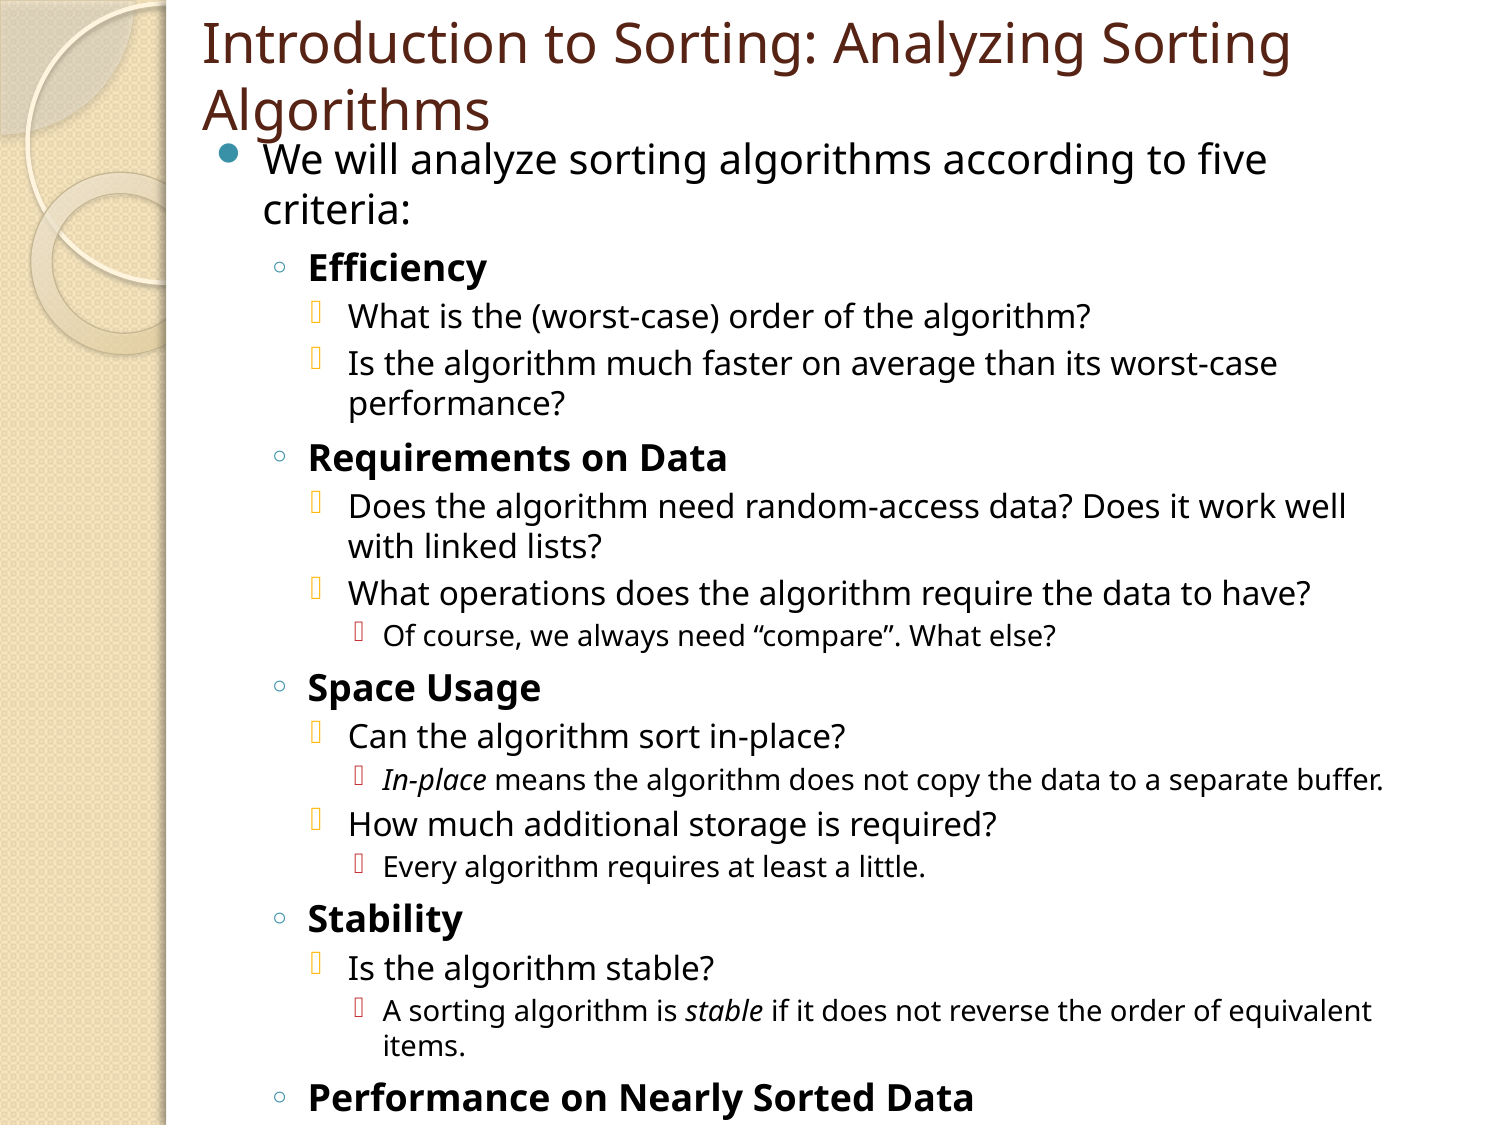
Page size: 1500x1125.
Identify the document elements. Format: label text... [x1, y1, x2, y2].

title Introduction to Sorting: Analyzing Sorting Algorithms [187, 0, 1450, 150]
list We will analyze sorting algorithms according to five criteria: Efficiency What is the (worst-case) order of the algorithm? Is the algorithm much faster on average than its worst-case performance? Requirements on Data Does the algorithm need random-access data? Does it work well with linked lists? What operations does the algorithm require the data to have? Of course, we always need “compare”. What else? Space Usage Can the algorithm sort in-place? In-place means the algorithm does not copy the data to a separate buffer. How much additional storage is required? Every algorithm requires at least a little. Stability Is the algorithm stable? A sorting algorithm is stable if it does not reverse the order of equivalent items. Performance on Nearly Sorted Data Is the algorithm faster when given sorted (or nearly sorted) data? All items close to where they should be, or a limited number of items out of order. [187, 124, 1426, 1125]
